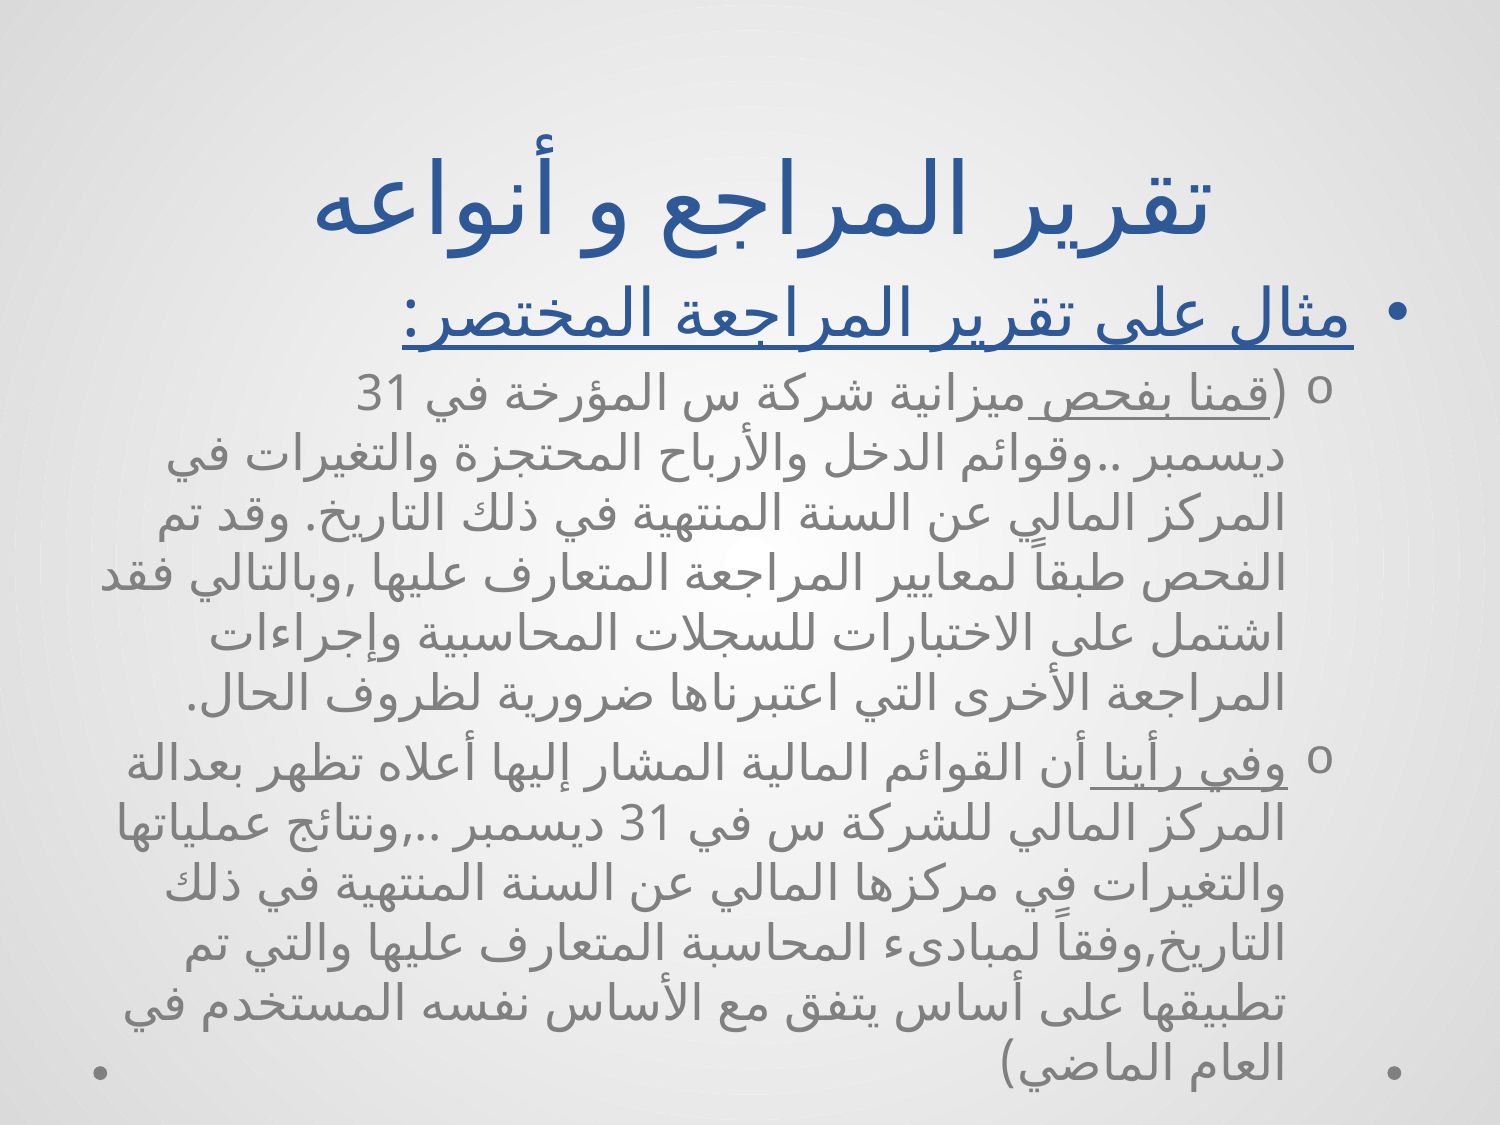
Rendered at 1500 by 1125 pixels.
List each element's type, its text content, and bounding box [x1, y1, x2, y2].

list مثال على تقرير المراجعة المختصر: (قمنا بفحص ميزانية شركة س المؤرخة في 31 ديسمبر ..وقوائم الدخل والأرباح المحتجزة والتغيرات في المركز المالي عن السنة المنتهية في ذلك التاريخ. وقد تم الفحص طبقاً لمعايير المراجعة المتعارف عليها ,وبالتالي فقد اشتمل على الاختبارات للسجلات المحاسبية وإجراءات المراجعة الأخرى التي اعتبرناها ضرورية لظروف الحال. وفي رأينا أن القوائم المالية المشار إليها أعلاه تظهر بعدالة المركز المالي للشركة س في 31 ديسمبر ..,ونتائج عملياتها والتغيرات في مركزها المالي عن السنة المنتهية في ذلك التاريخ,وفقاً لمبادىء المحاسبة المتعارف عليها والتي تم تطبيقها على أساس يتفق مع الأساس نفسه المستخدم في العام الماضي) [75, 262, 1425, 1005]
title تقرير المراجع و أنواعه [75, 0, 1425, 262]
